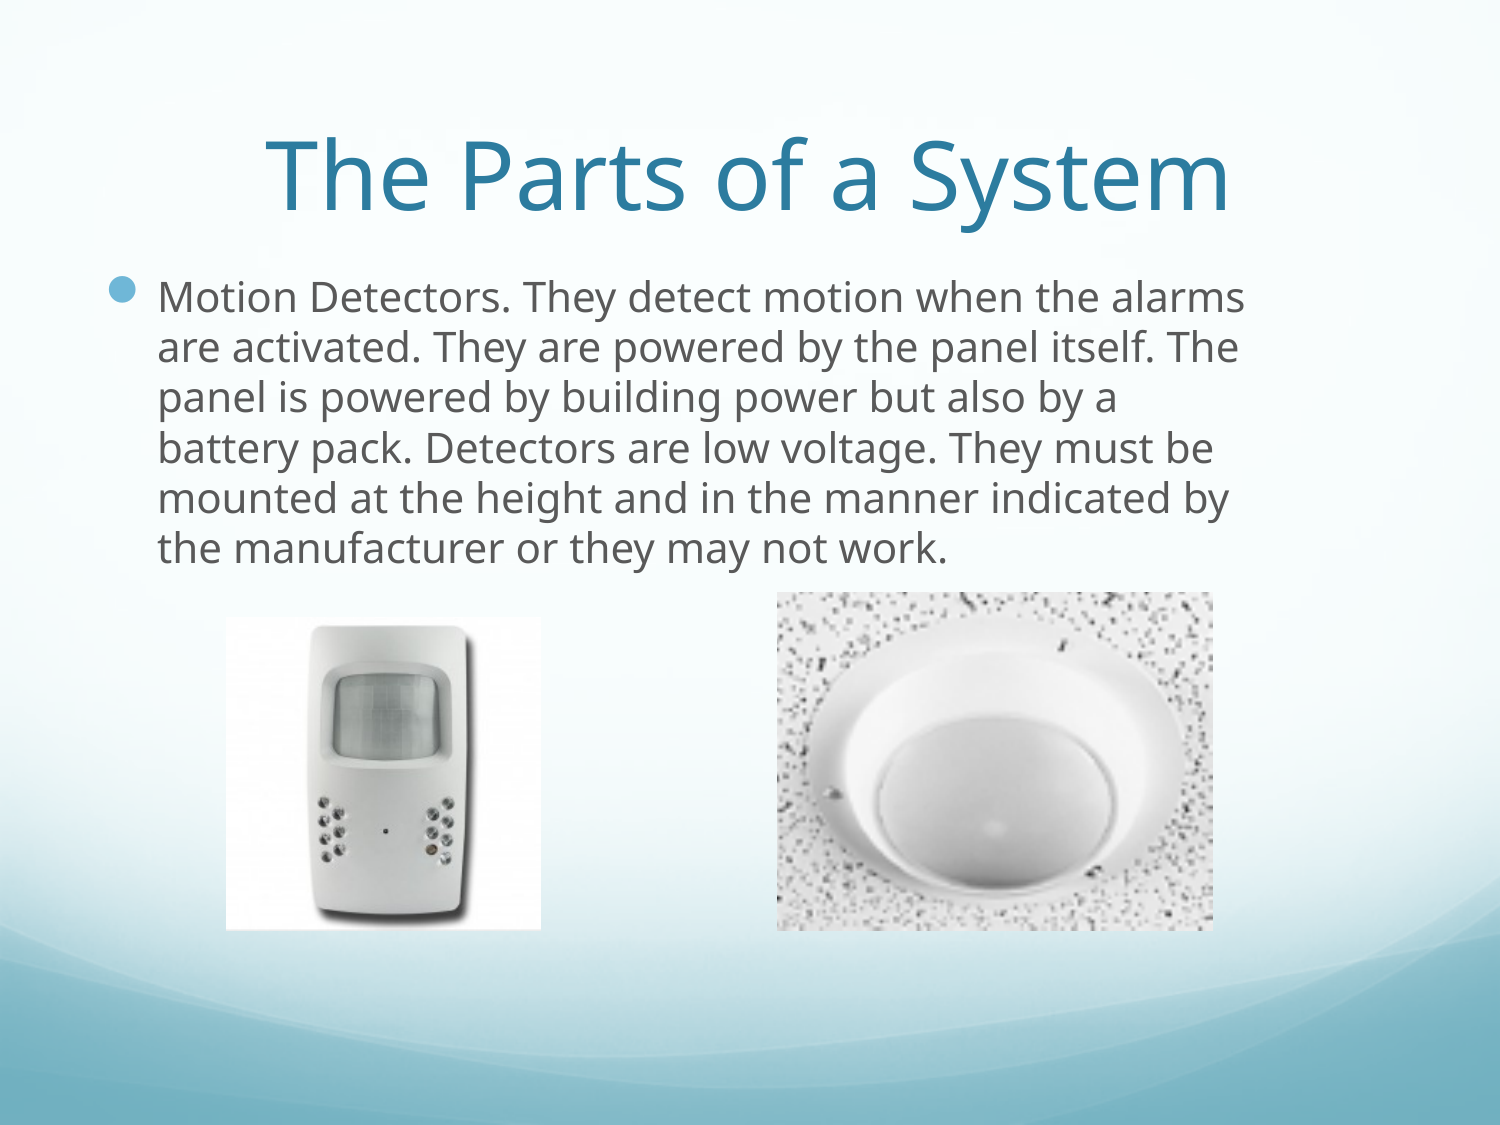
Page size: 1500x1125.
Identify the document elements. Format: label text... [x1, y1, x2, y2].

picture [226, 617, 541, 931]
picture [776, 591, 1213, 931]
list Motion Detectors. They detect motion when the alarms are activated. They are powered by the panel itself. The panel is powered by building power but also by a battery pack. Detectors are low voltage. They must be mounted at the height and in the manner indicated by the manufacturer or they may not work. [90, 262, 1265, 618]
title The Parts of a System [90, 17, 1410, 237]
